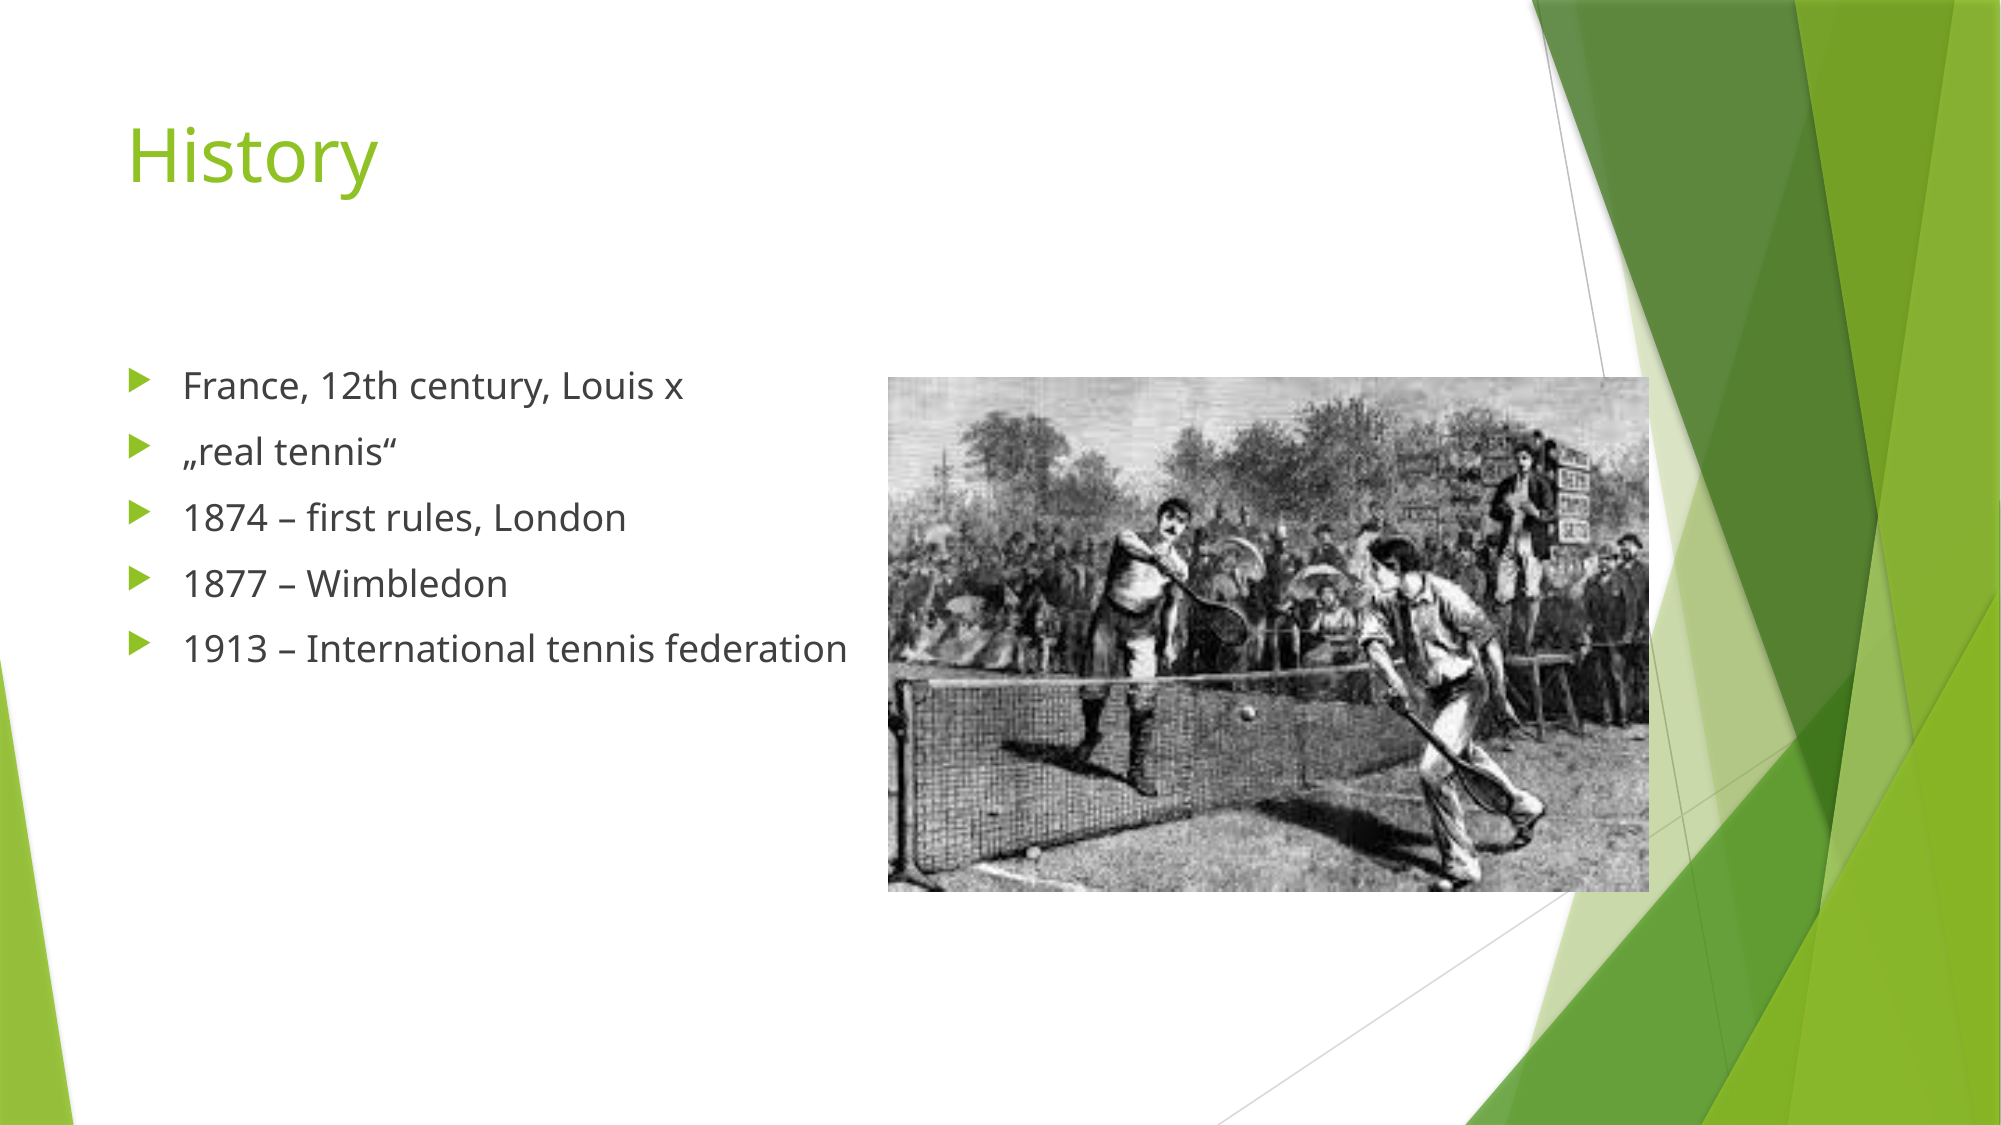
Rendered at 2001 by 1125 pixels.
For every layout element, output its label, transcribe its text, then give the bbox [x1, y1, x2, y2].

list France, 12th century, Louis x „real tennis“ 1874 – first rules, London 1877 – Wimbledon 1913 – International tennis federation [111, 354, 1522, 992]
picture [888, 376, 1649, 893]
title History [111, 99, 1522, 317]
